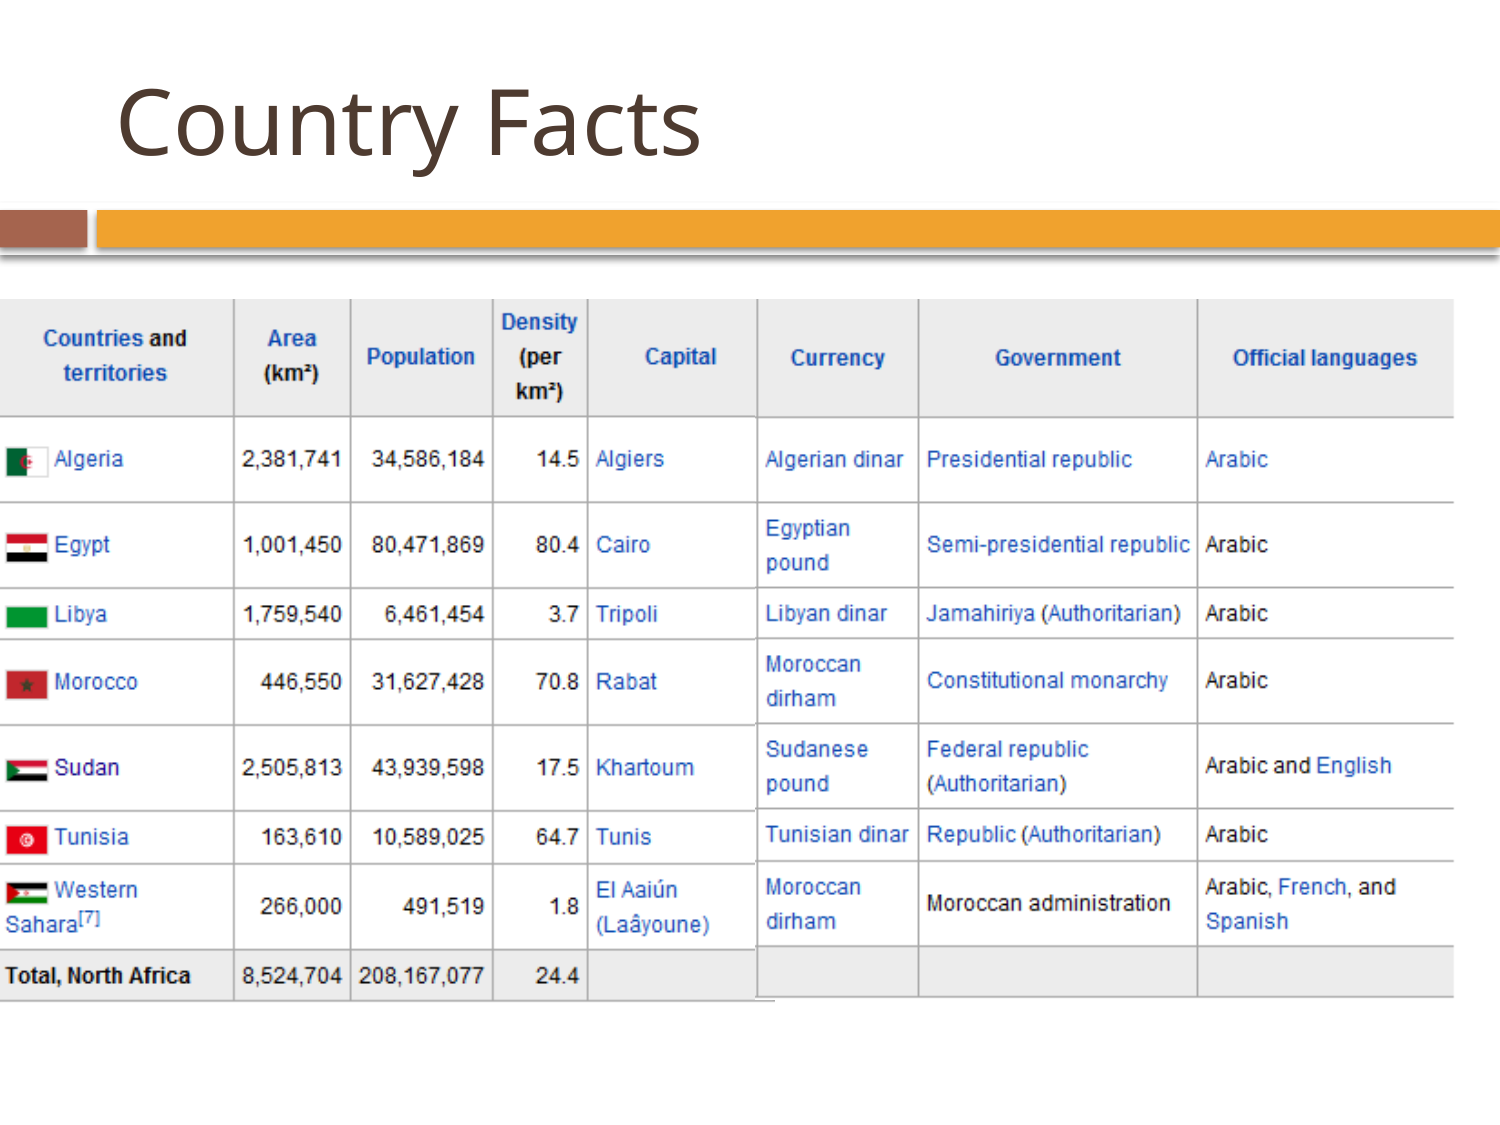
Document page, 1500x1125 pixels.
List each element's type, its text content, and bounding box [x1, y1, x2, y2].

picture [0, 299, 1456, 1005]
title Country Facts [100, 37, 1438, 200]
